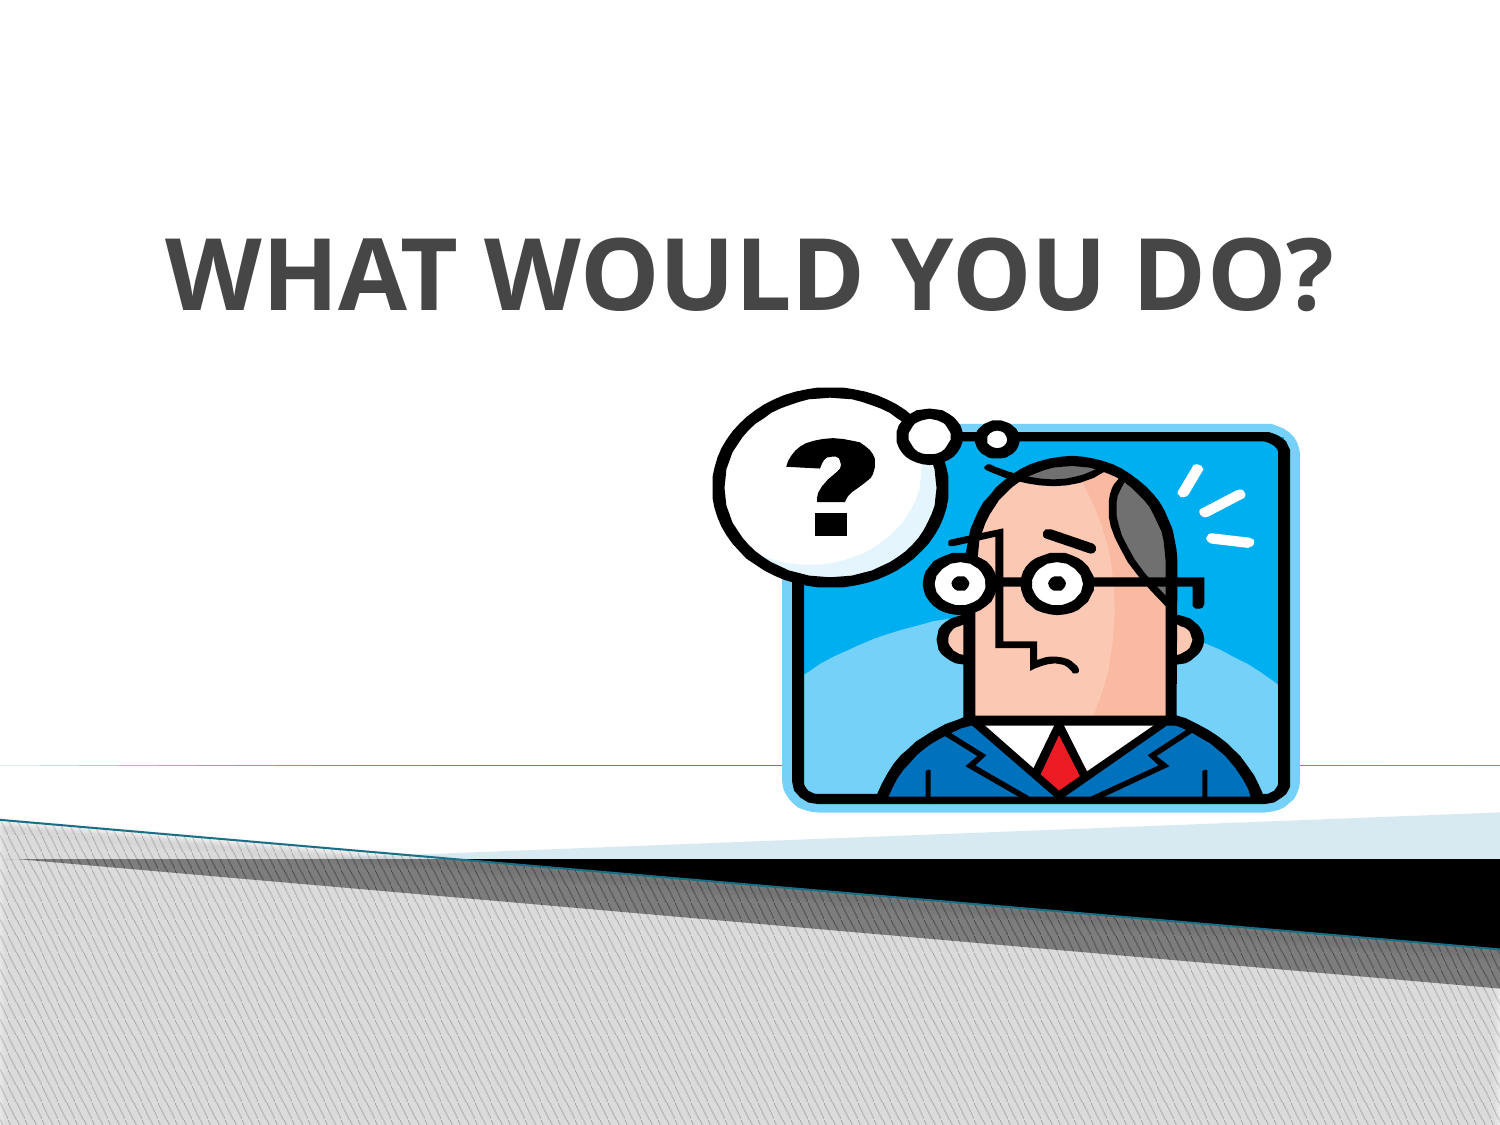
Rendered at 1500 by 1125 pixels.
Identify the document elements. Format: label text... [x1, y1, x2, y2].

picture [712, 387, 1301, 813]
title WHAT WOULD YOU DO? [112, 187, 1388, 338]
picture [5, 859, 1500, 989]
